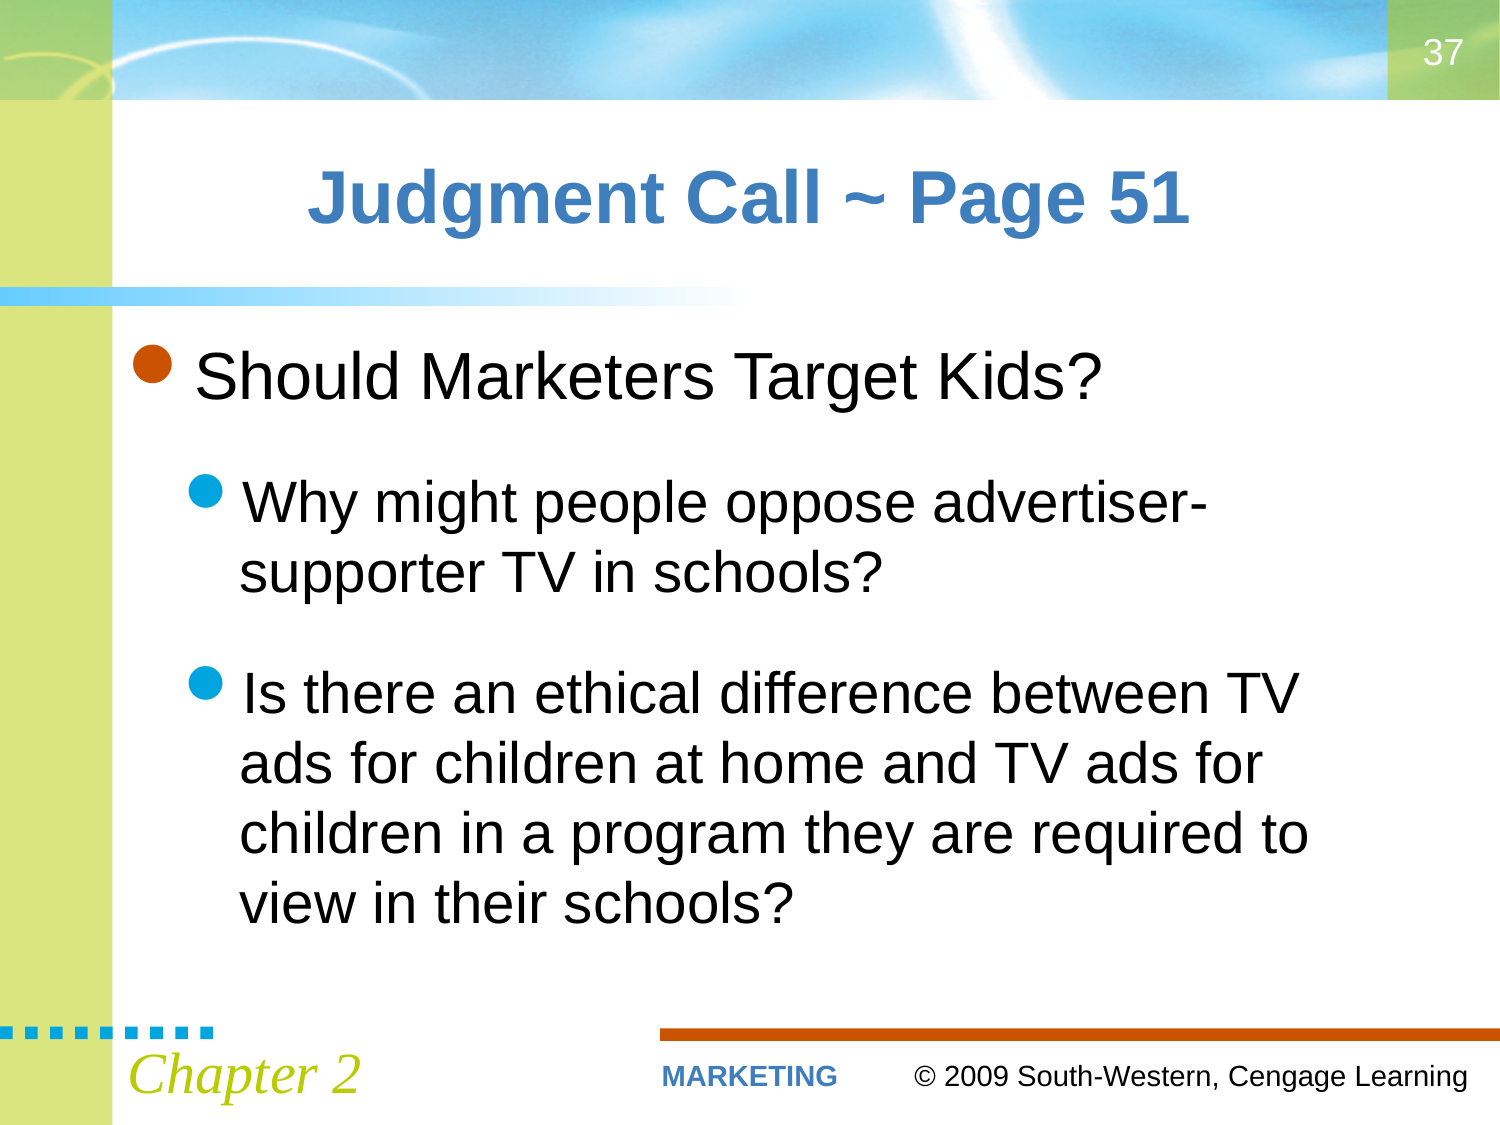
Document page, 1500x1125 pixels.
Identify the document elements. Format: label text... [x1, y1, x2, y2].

title Judgment Call ~ Page 51 [112, 99, 1388, 288]
list Should Marketers Target Kids? Why might people oppose advertiser-supporter TV in schools? Is there an ethical difference between TV ads for children at home and TV ads for children in a program they are required to view in their schools? [112, 324, 1388, 1038]
footer Chapter 2 [112, 1012, 638, 1113]
slide_number 37 [1387, 0, 1500, 101]
